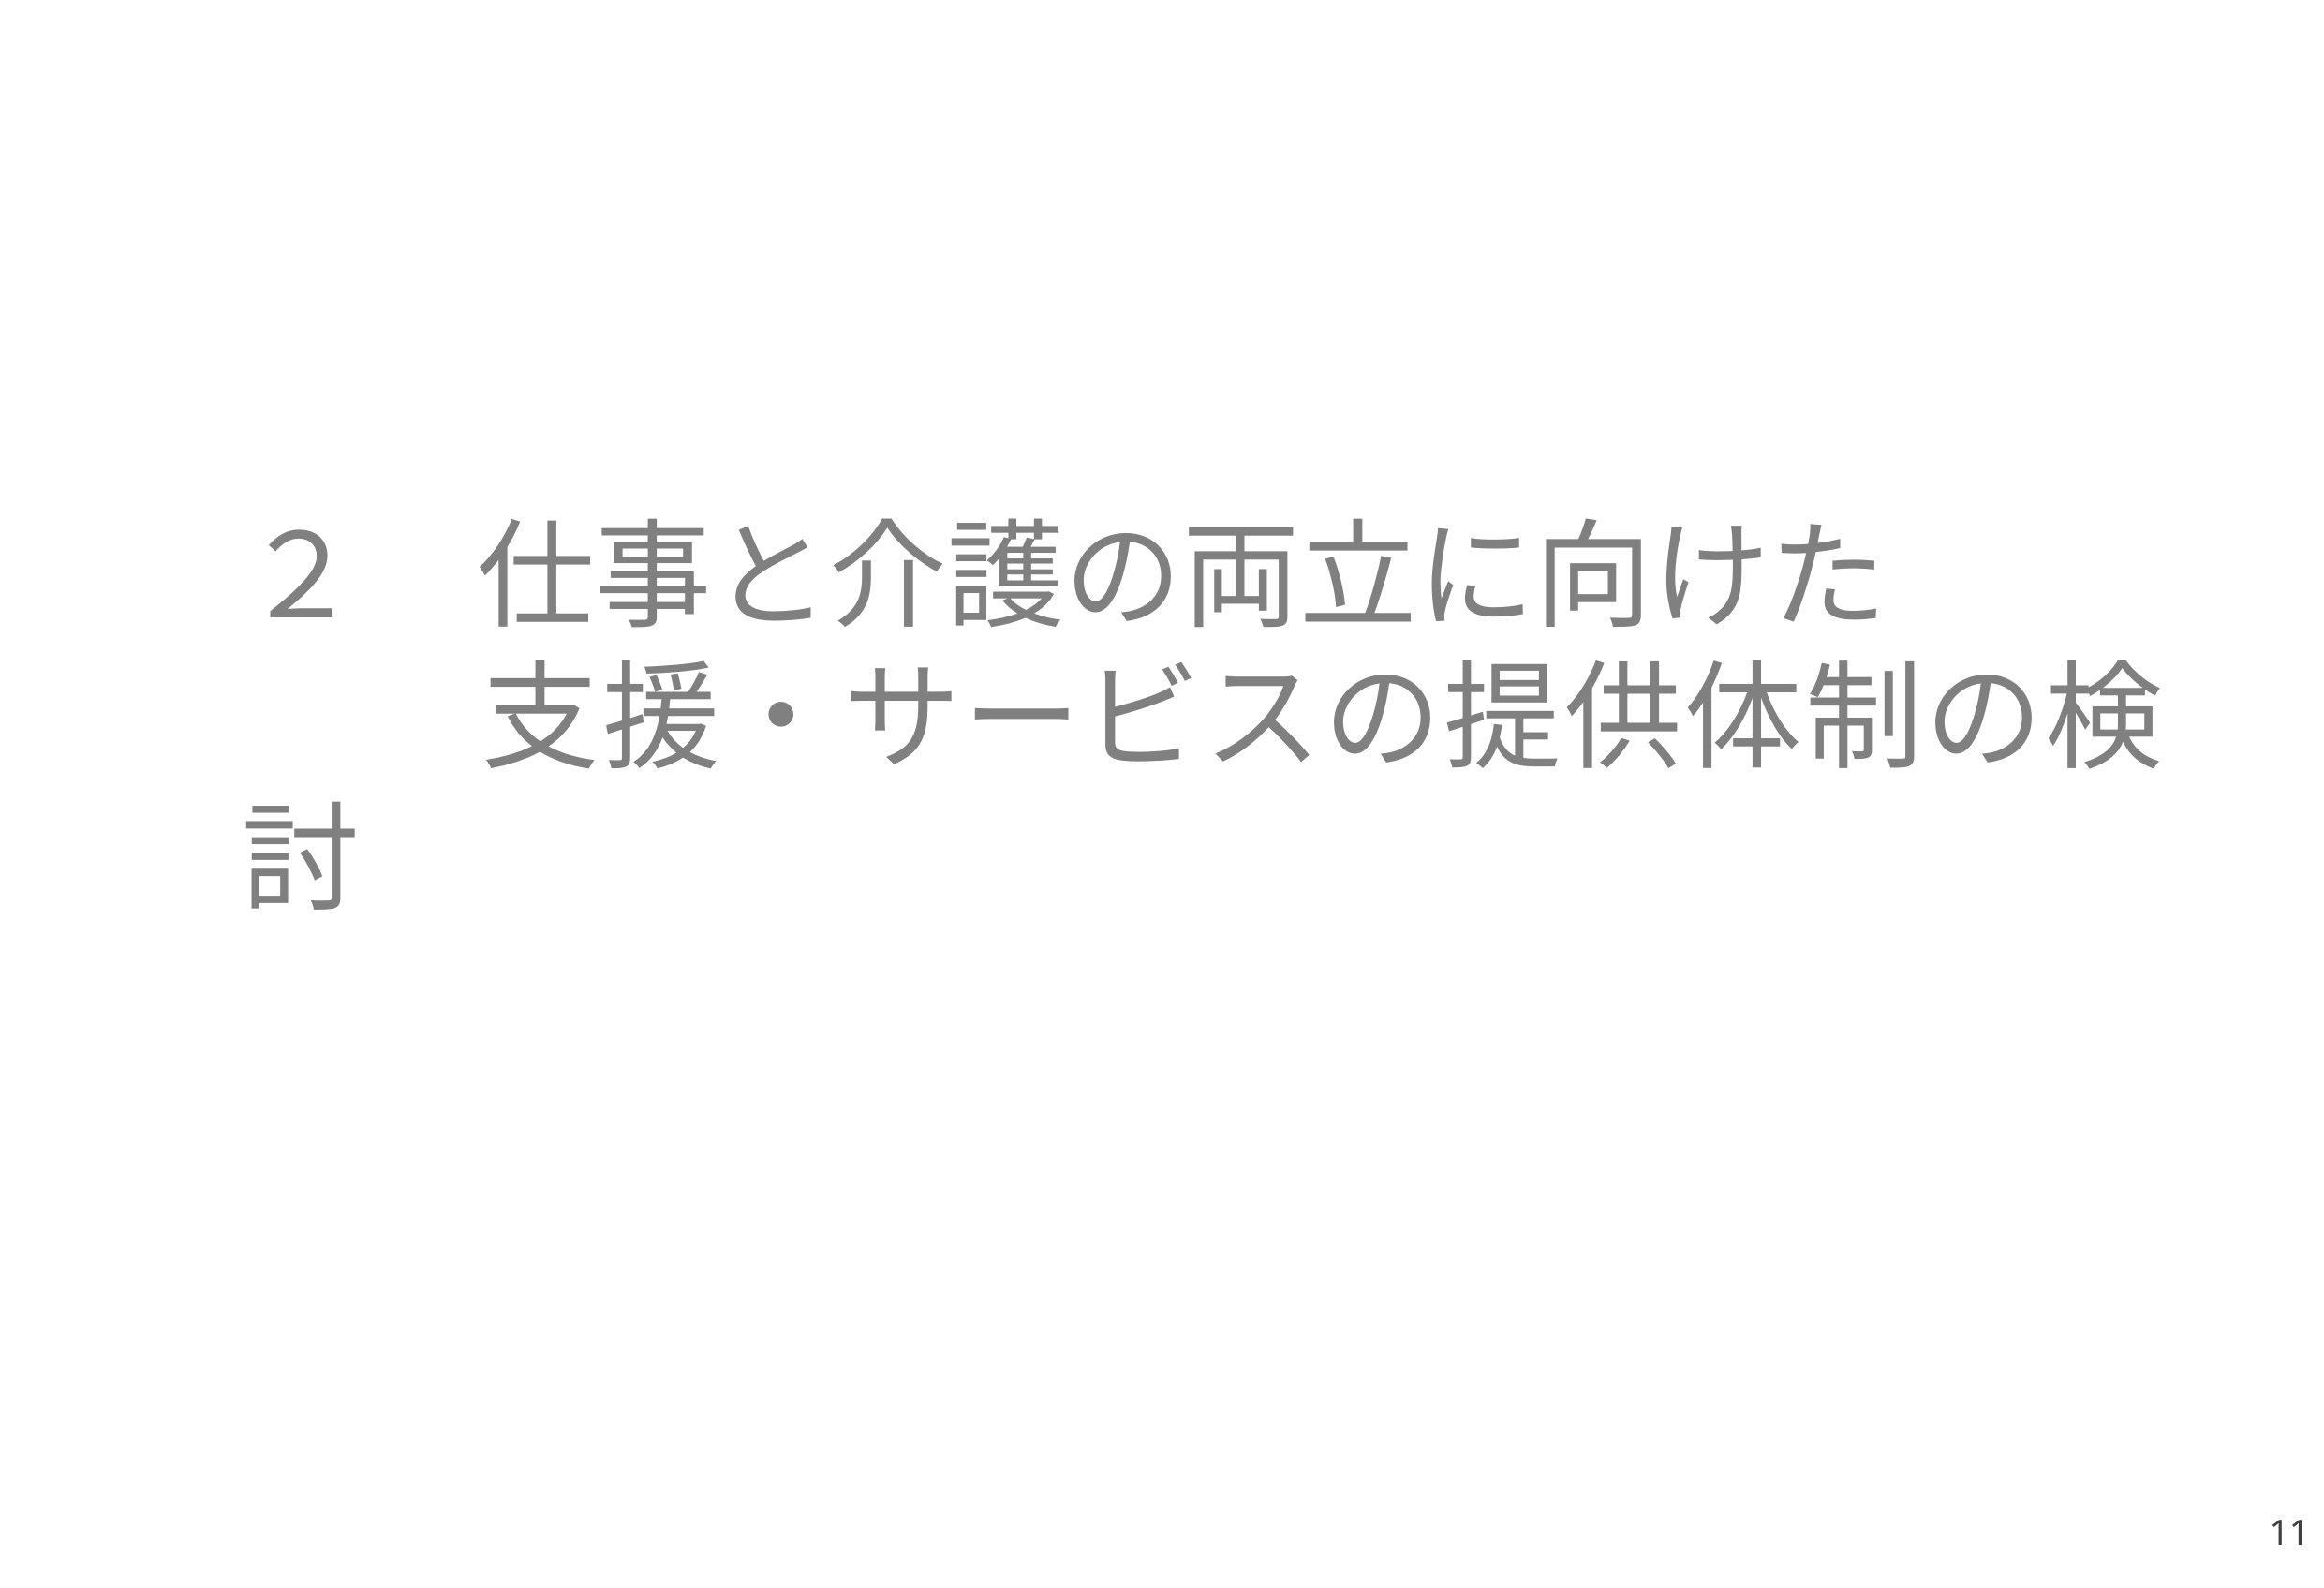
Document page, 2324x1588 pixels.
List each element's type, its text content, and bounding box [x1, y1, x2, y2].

text_box ２ 仕事と介護の両立に向けた 支援・サービスの提供体制の検討 [228, 494, 2179, 931]
text_box 11 [1800, 1503, 2324, 1588]
